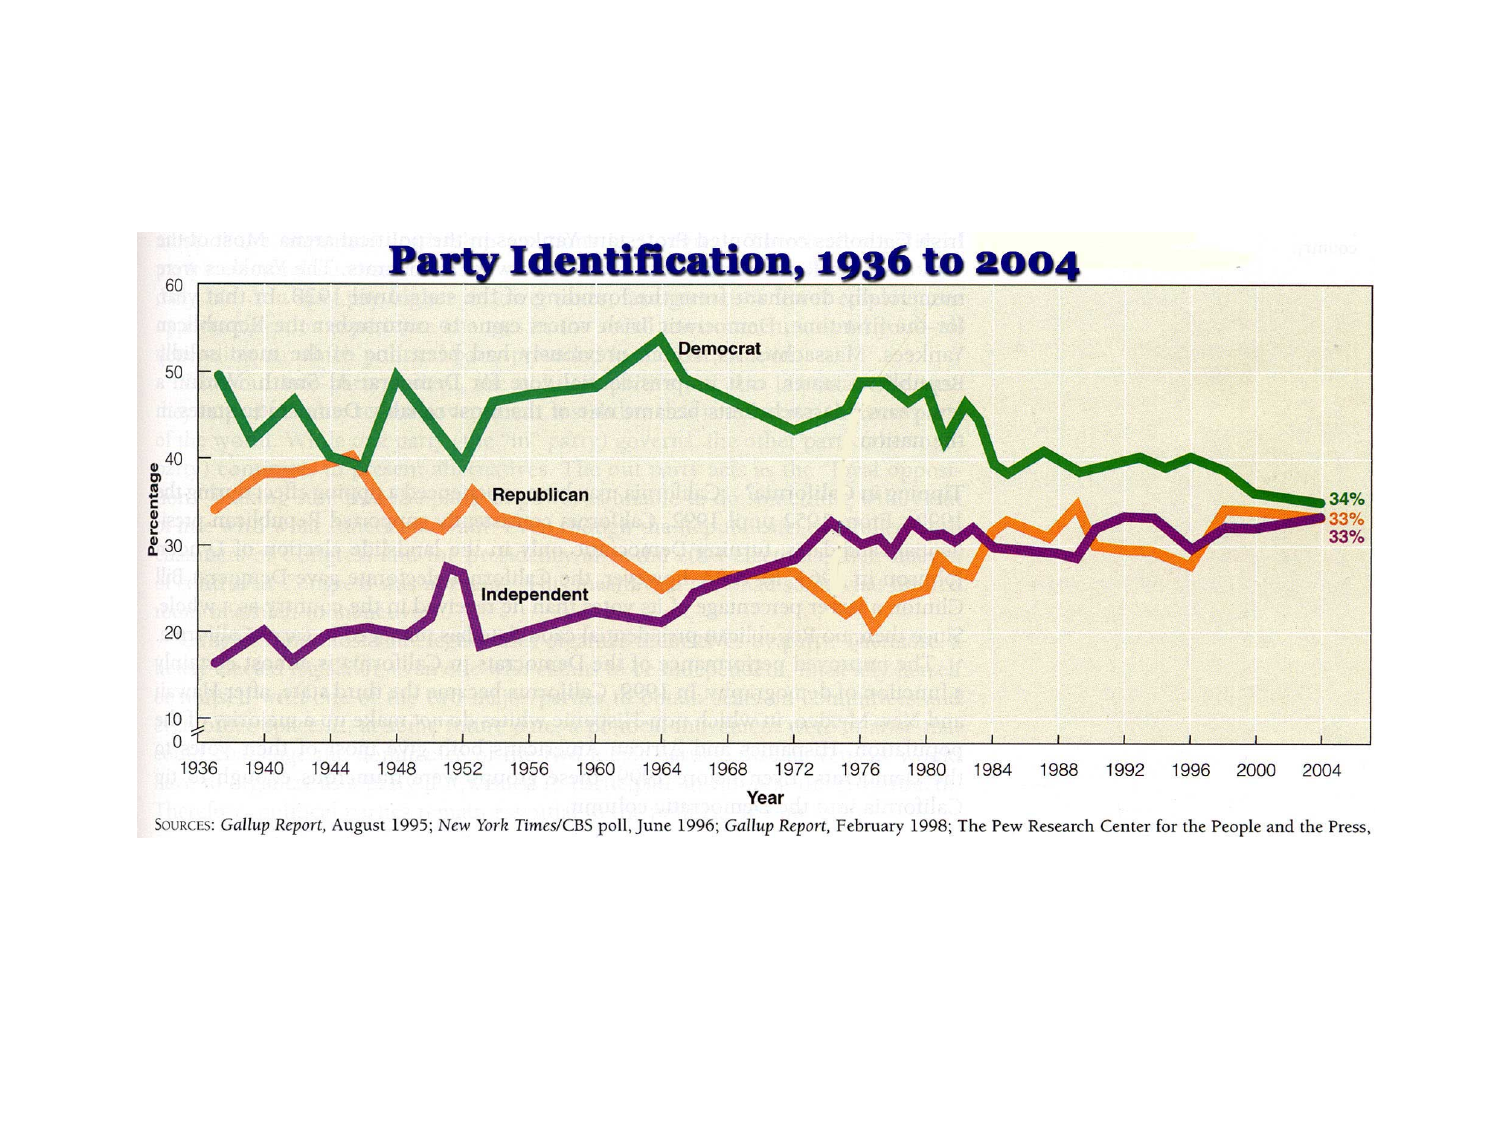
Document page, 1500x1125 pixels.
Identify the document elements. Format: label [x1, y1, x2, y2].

picture [137, 232, 1376, 838]
